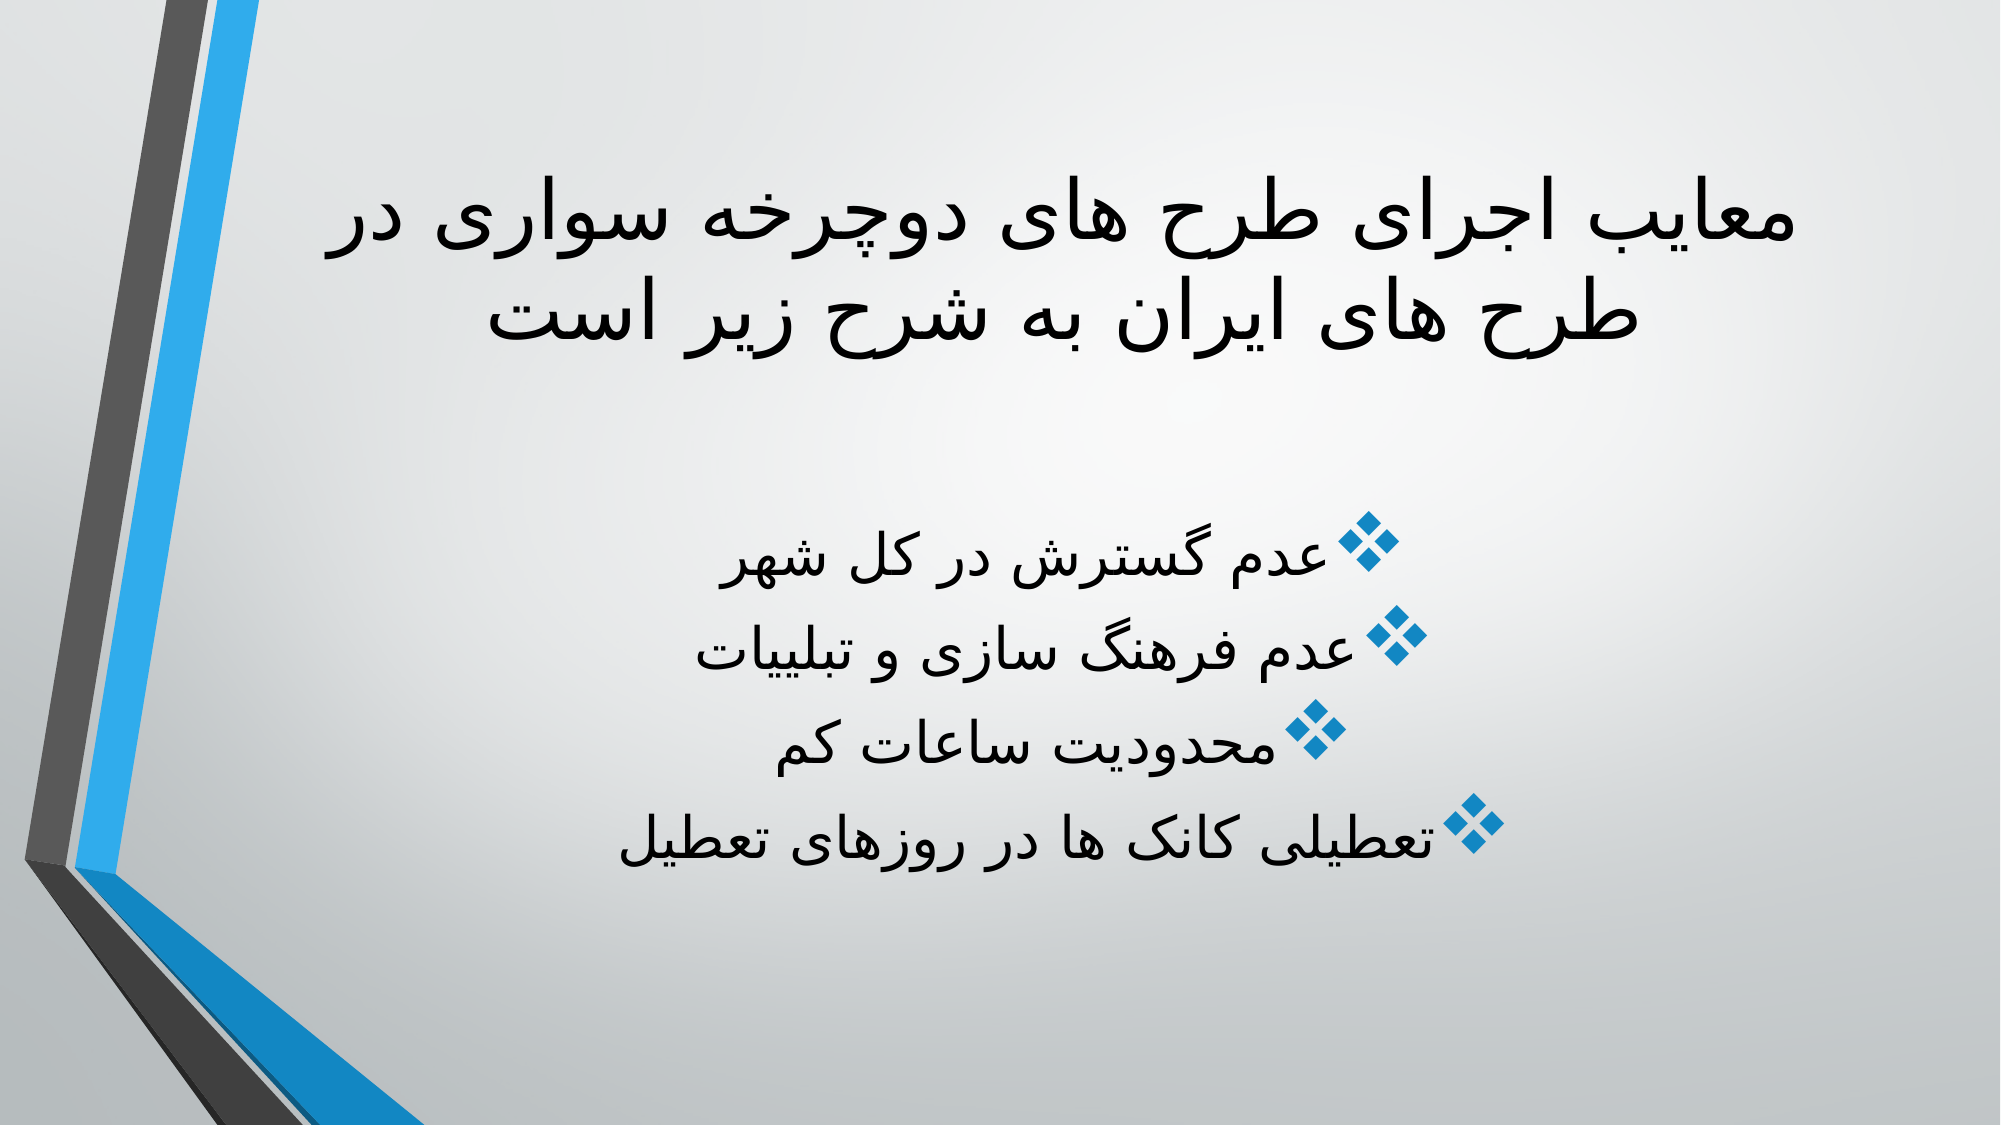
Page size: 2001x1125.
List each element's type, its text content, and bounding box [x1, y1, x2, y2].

list عدم گسترش در کل شهر عدم فرهنگ سازی و تبلییات محدودیت ساعات کم تعطیلی کانک ها در روزهای تعطیل [243, 437, 1887, 950]
title معایب اجرای طرح های دوچرخه سواری در طرح های ایران به شرح زیر است [243, 112, 1887, 400]
